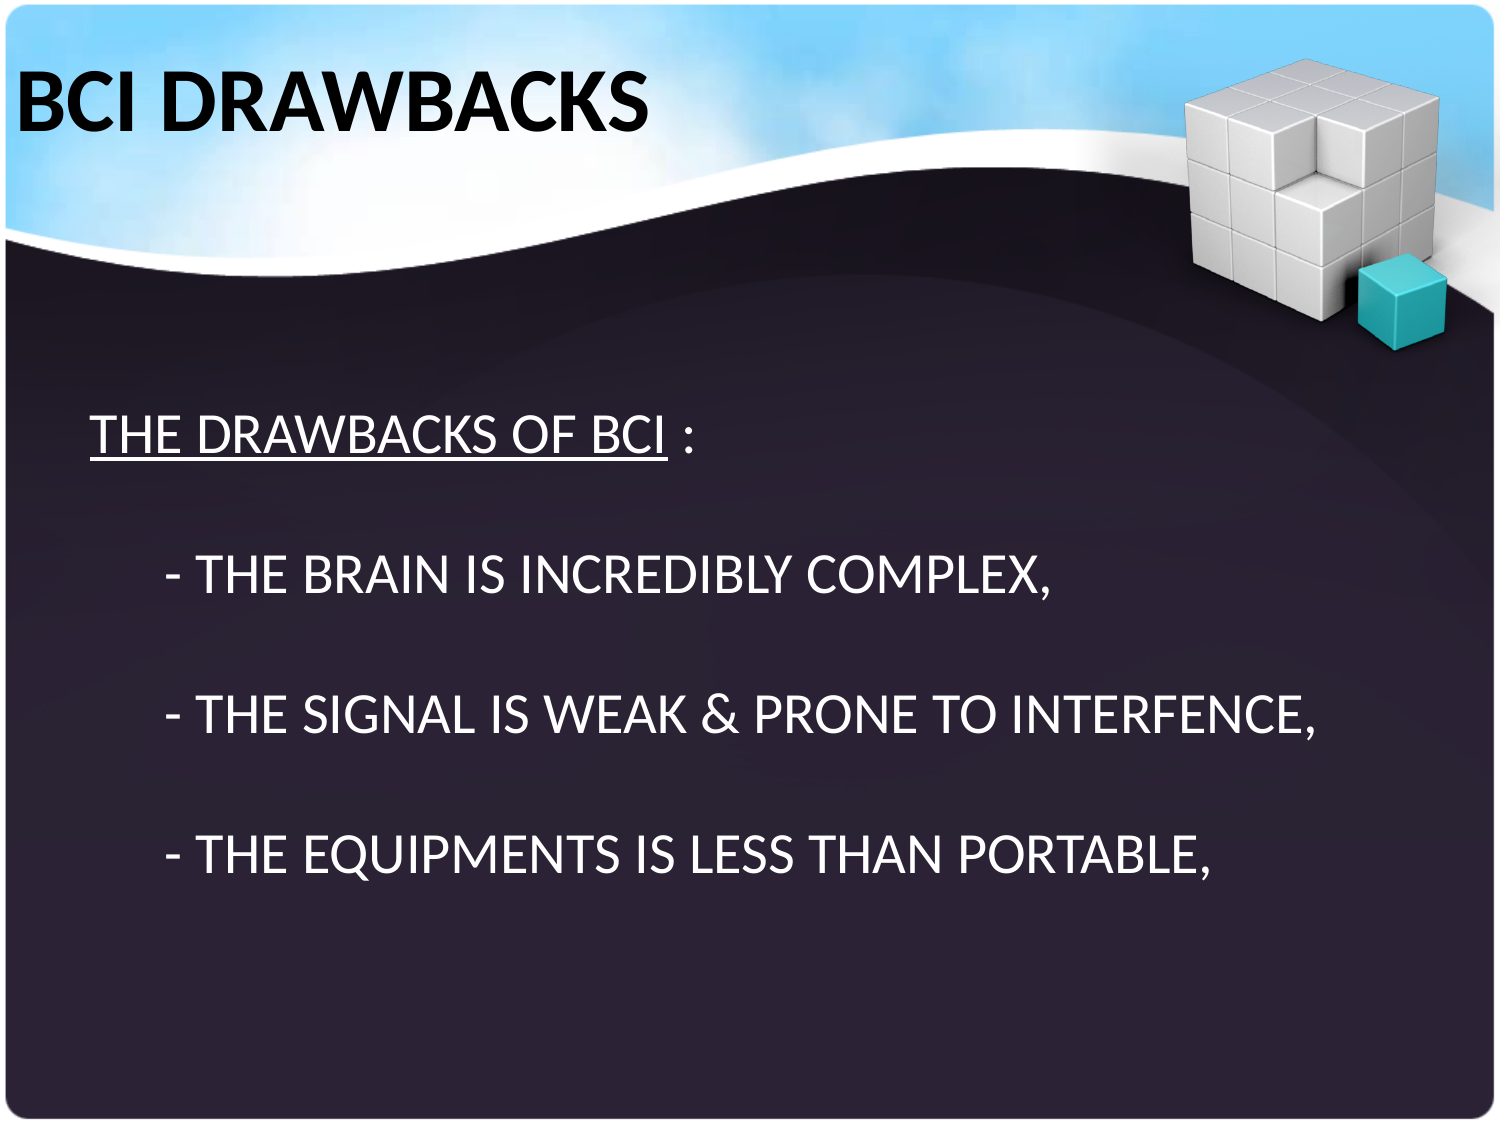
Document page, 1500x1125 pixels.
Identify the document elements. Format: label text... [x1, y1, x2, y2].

text_box THE DRAWBACKS OF BCI : - THE BRAIN IS INCREDIBLY COMPLEX, - THE SIGNAL IS WEAK & PRONE TO INTERFENCE, - THE EQUIPMENTS IS LESS THAN PORTABLE, [75, 387, 1450, 893]
picture [0, 0, 1500, 1125]
title BCI DRAWBACKS [0, 0, 1150, 190]
